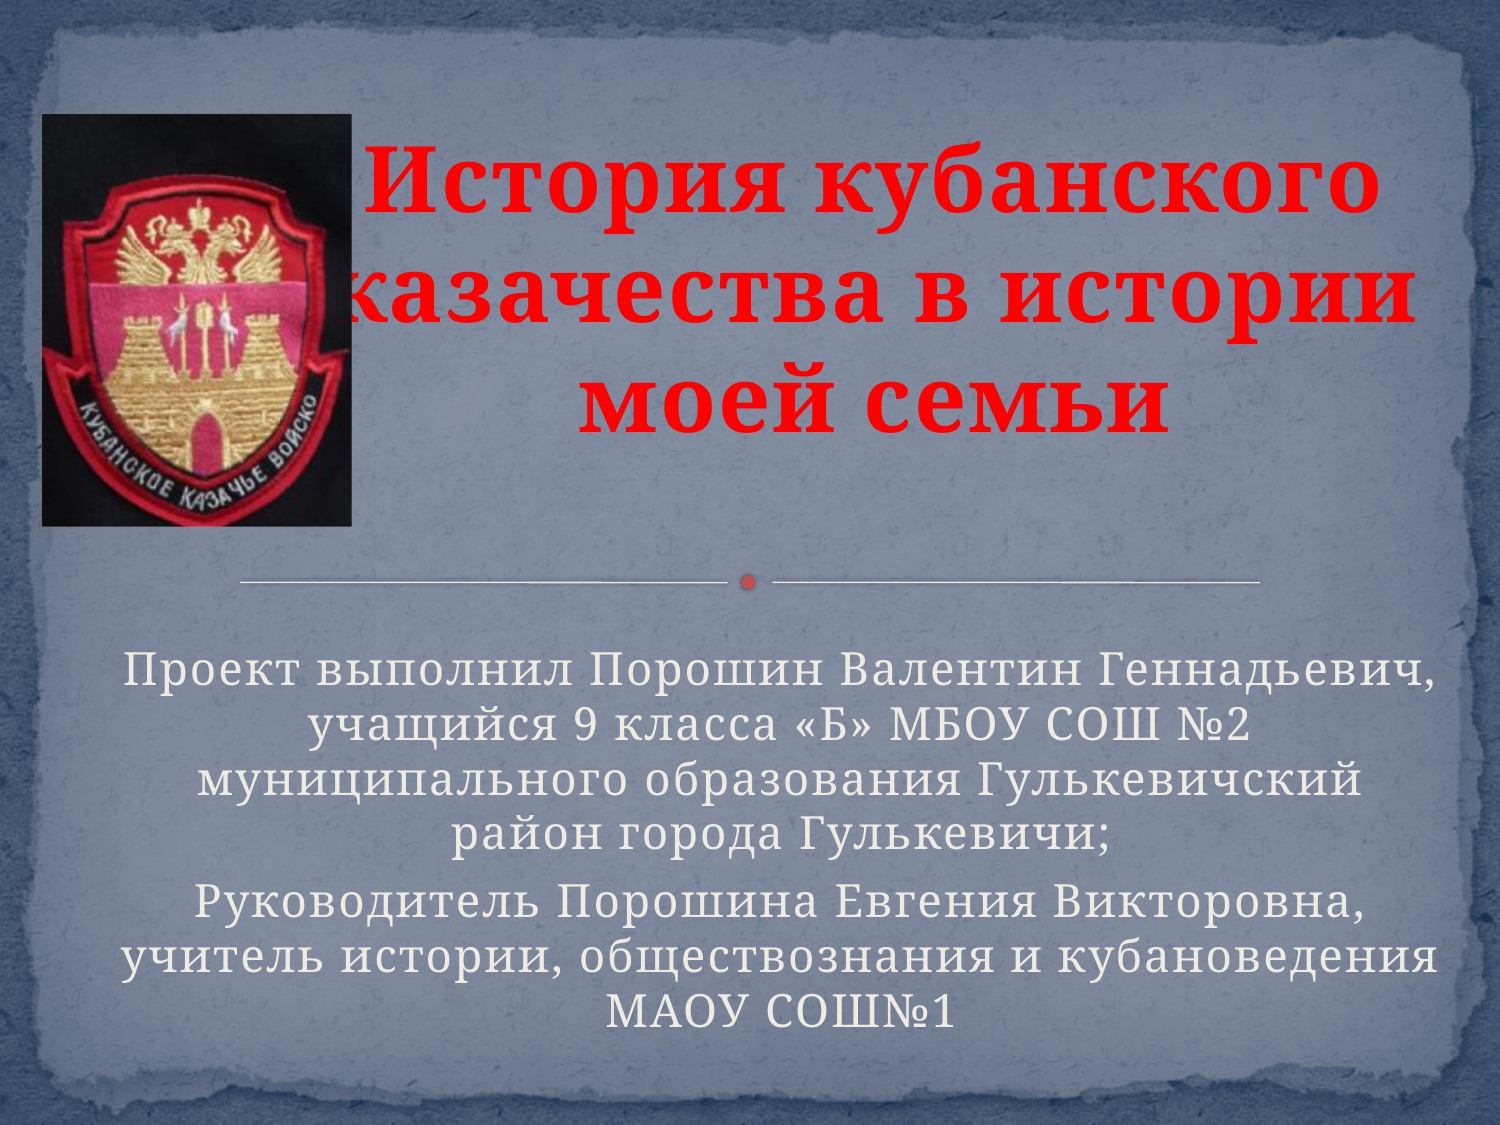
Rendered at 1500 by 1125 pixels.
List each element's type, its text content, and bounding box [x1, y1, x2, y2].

text_box Проект выполнил Порошин Валентин Геннадьевич, учащийся 9 класса «Б» МБОУ СОШ №2 муниципального образования Гулькевичский район города Гулькевичи; Руководитель Порошина Евгения Викторовна, учитель истории, обществознания и кубановедения МАОУ СОШ№1 [99, 631, 1463, 820]
text_box История кубанского казачества в истории моей семьи [352, 113, 1450, 459]
picture [0, 114, 401, 526]
